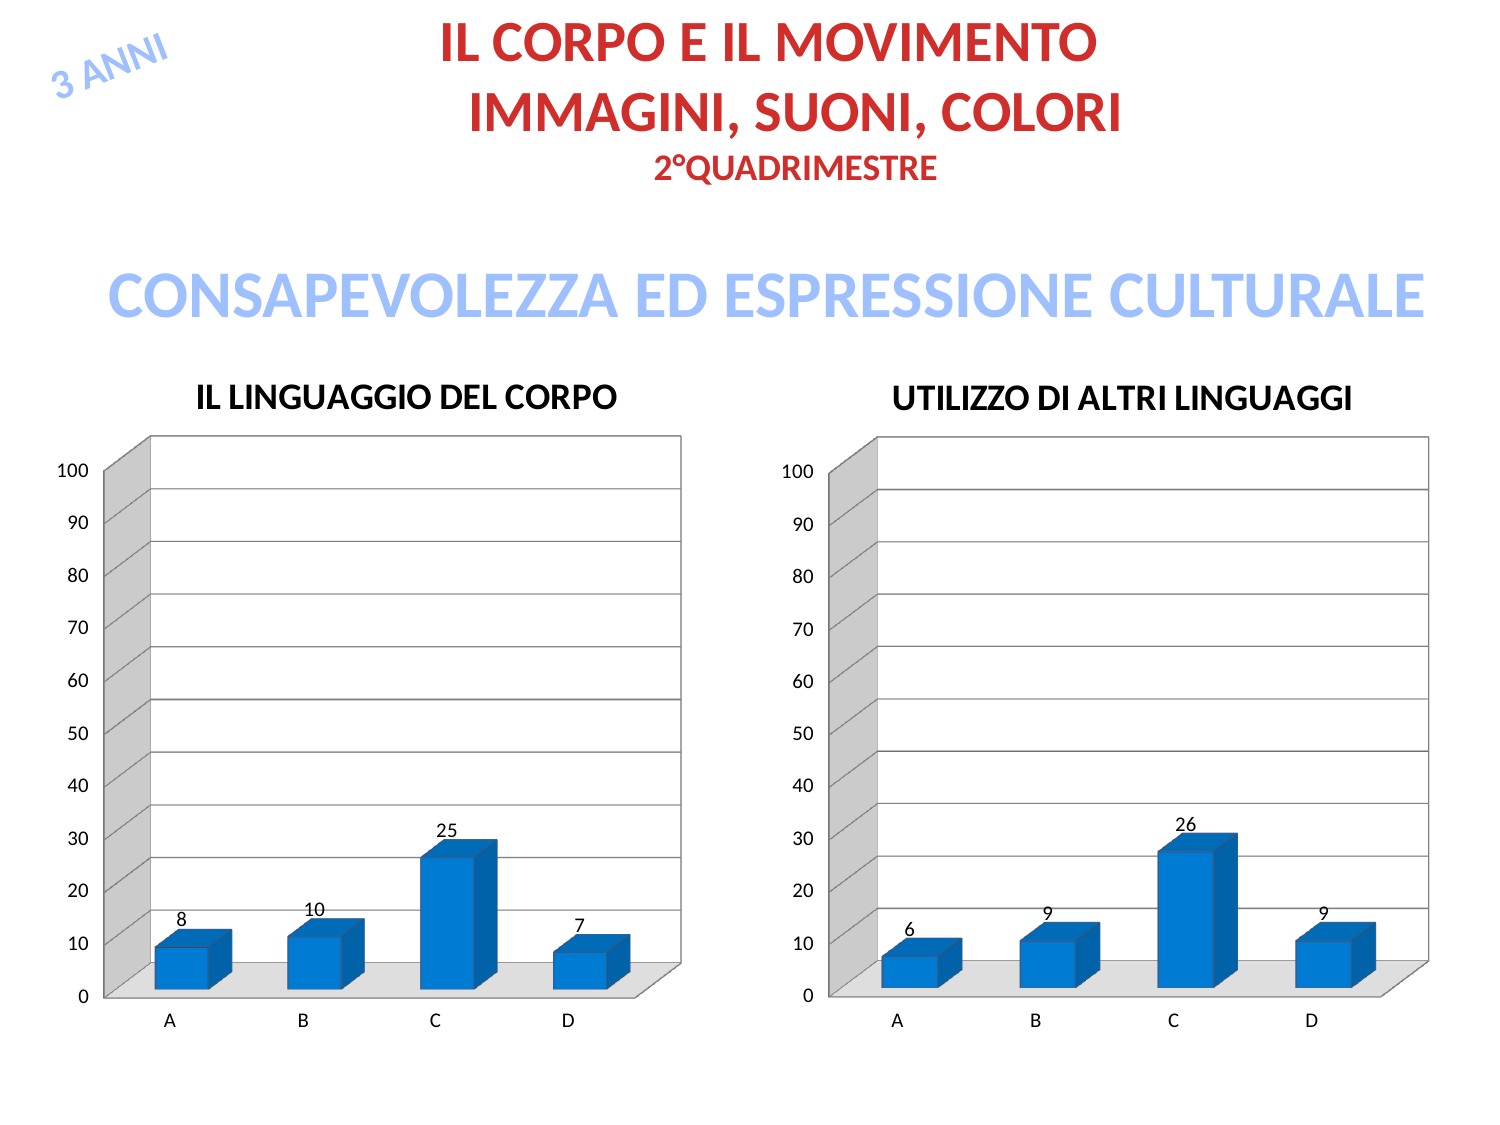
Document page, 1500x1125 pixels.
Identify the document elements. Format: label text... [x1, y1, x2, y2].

text_box 3 ANNI [25, 5, 191, 122]
chart [40, 339, 697, 1048]
text_box IL CORPO E IL MOVIMENTO IMMAGINI, SUONI, COLORI 2°QUADRIMESTRE [424, 0, 1167, 196]
text_box Consapevolezza ed espressione culturale [76, 243, 1459, 339]
chart [767, 339, 1444, 1047]
